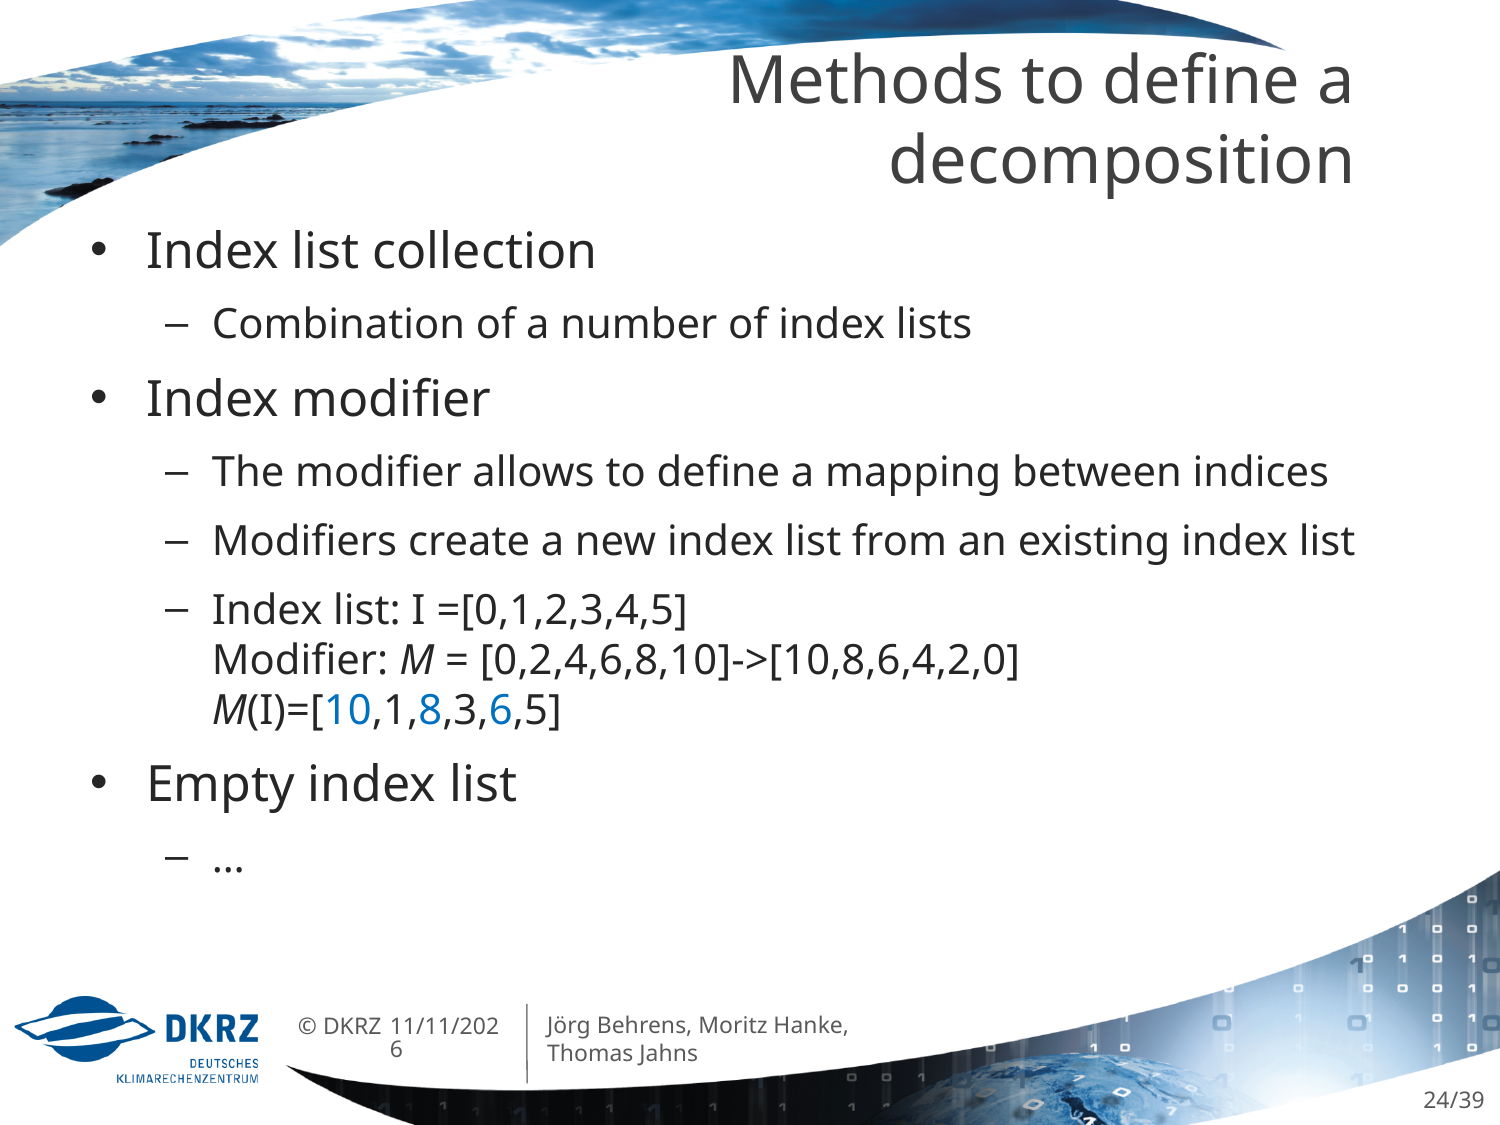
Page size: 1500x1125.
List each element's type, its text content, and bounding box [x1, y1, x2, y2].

slide_number 24 [1333, 1078, 1465, 1125]
picture [14, 996, 258, 1083]
picture [0, 0, 1288, 246]
picture [285, 867, 1500, 1125]
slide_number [375, 1004, 528, 1052]
footer Jörg Behrens, Moritz Hanke, Thomas Jahns [532, 1003, 884, 1082]
list Index list collection Combination of a number of index lists Index modifier The modifier allows to define a mapping between indices Modifiers create a new index list from an existing index list Index list: I =[0,1,2,3,4,5] Modifier: M = [0,2,4,6,8,10]->[10,8,6,4,2,0] M(I)=[10,1,8,3,6,5] Empty index list … [74, 210, 1426, 985]
title Methods to define a decomposition [480, 70, 1372, 165]
